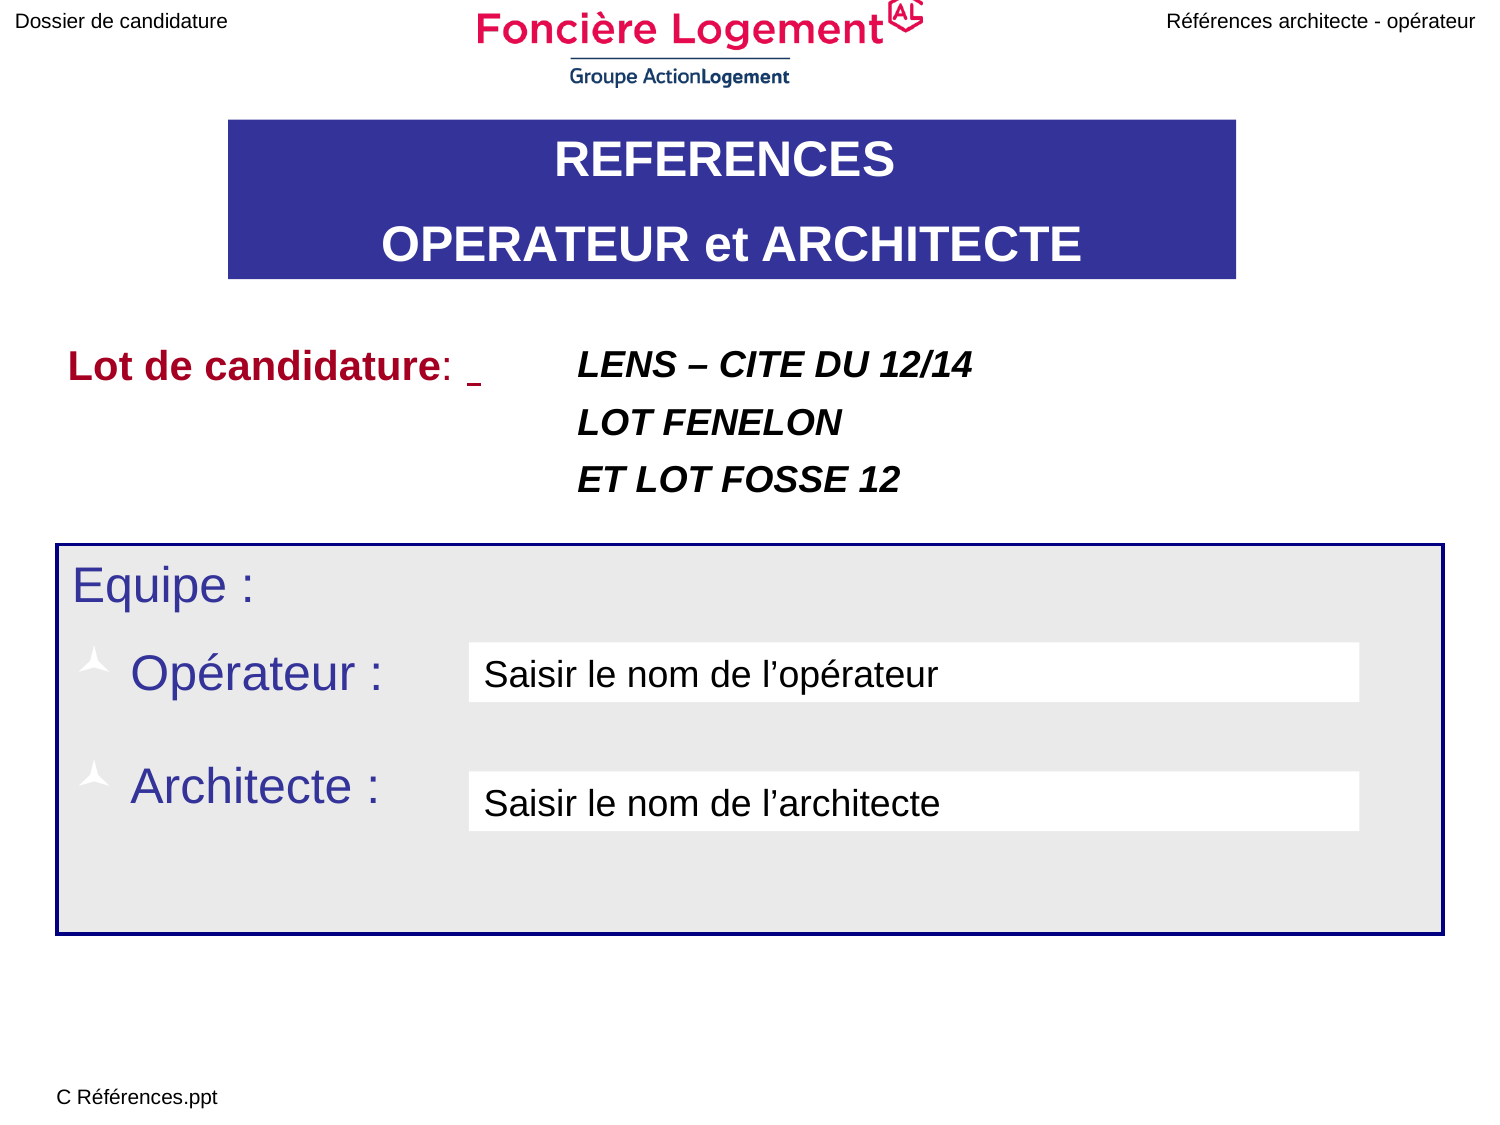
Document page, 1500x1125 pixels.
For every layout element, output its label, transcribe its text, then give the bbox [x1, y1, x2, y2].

text_box [41, 114, 1460, 1068]
text_box LENS – CITE DU 12/14 LOT FENELON ET LOT FOSSE 12 [562, 332, 1105, 508]
text_box Saisir le nom de l’architecte [468, 771, 1360, 832]
picture [478, 0, 923, 88]
text_box Saisir le nom de l’opérateur [468, 642, 1360, 703]
